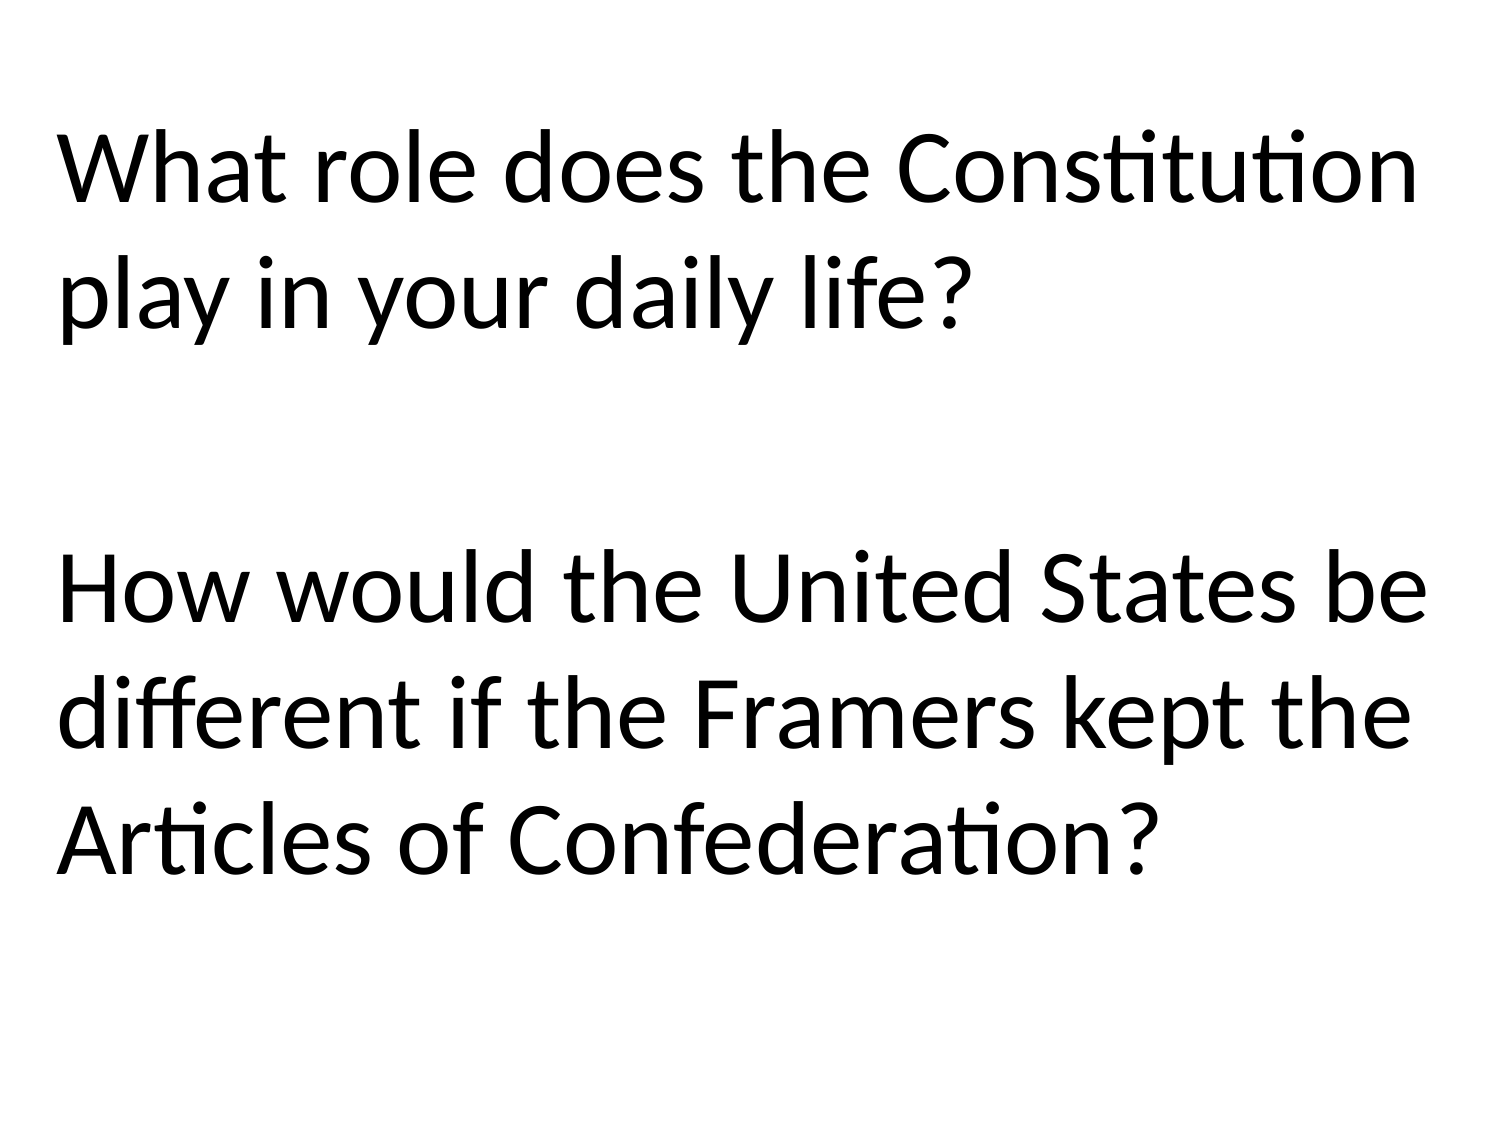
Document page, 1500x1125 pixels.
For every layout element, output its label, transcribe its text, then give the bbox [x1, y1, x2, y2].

subtitle What role does the Constitution play in your daily life? How would the United States be different if the Framers kept the Articles of Confederation? [41, 90, 1459, 1034]
